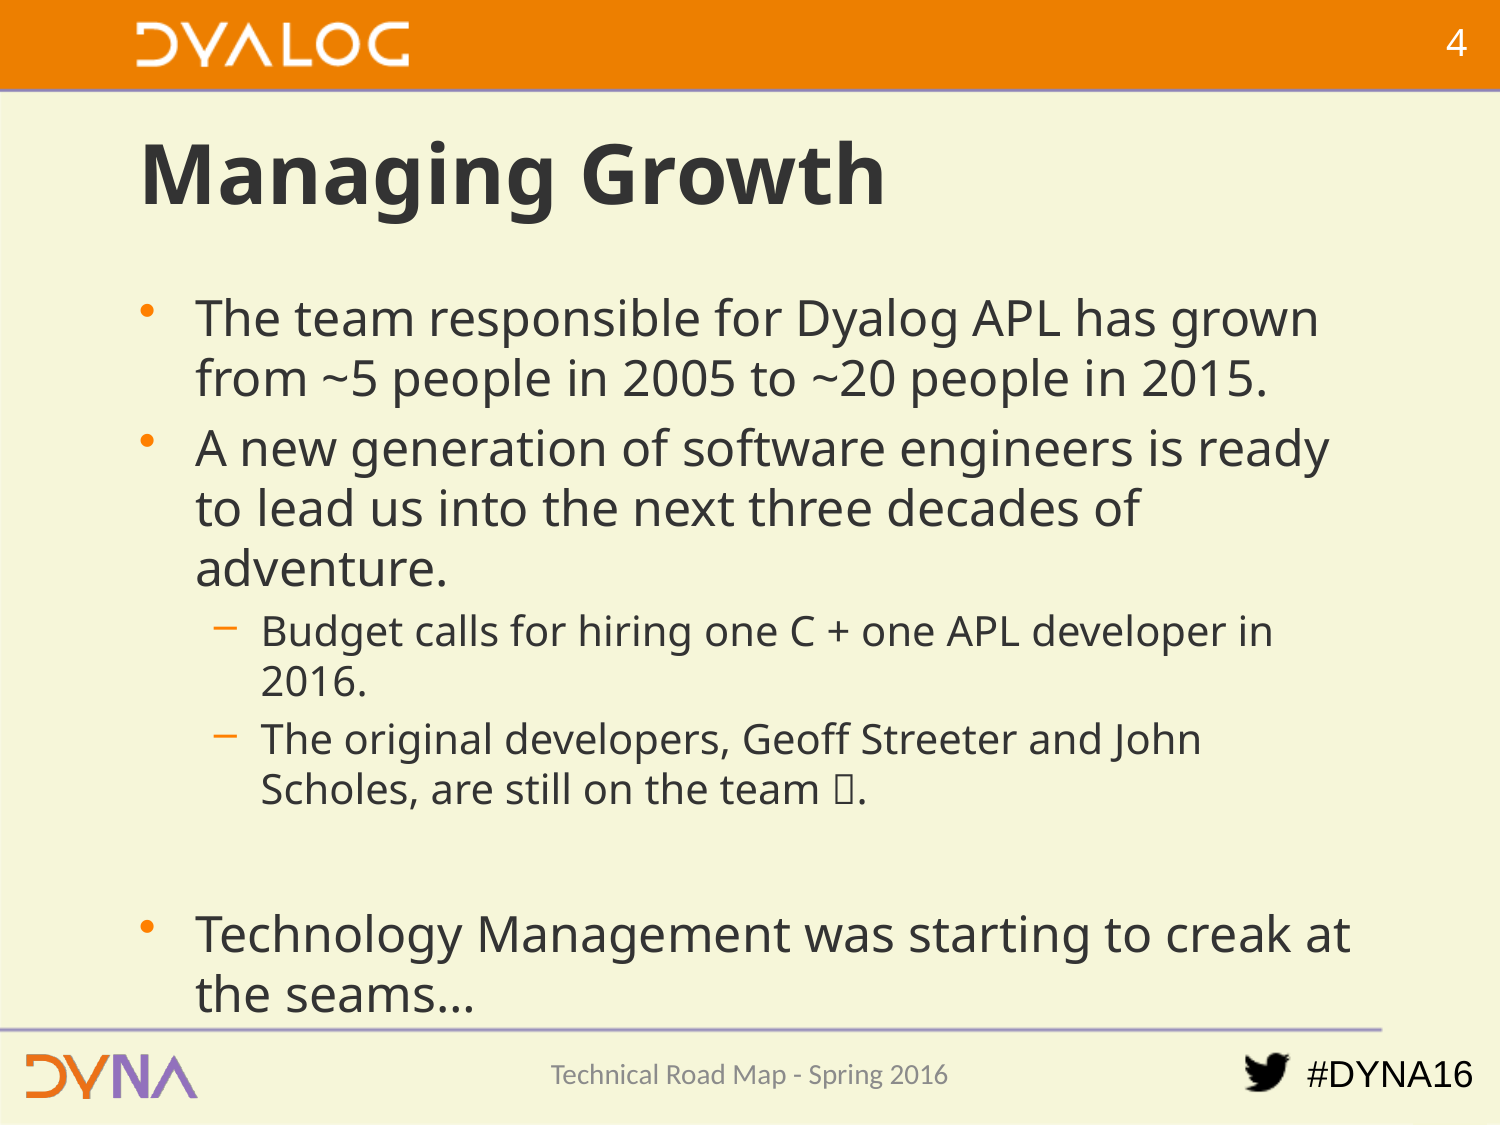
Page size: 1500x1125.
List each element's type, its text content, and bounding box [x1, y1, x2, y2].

footer Technical Road Map - Spring 2016 [395, 1042, 1105, 1103]
title Managing Growth [123, 113, 1376, 254]
list The team responsible for Dyalog APL has grown from ~5 people in 2005 to ~20 people in 2015. A new generation of software engineers is ready to lead us into the next three decades of adventure. Budget calls for hiring one C + one APL developer in 2016. The original developers, Geoff Streeter and John Scholes, are still on the team . Technology Management was starting to creak at the seams… [123, 278, 1376, 988]
slide_number 3 [1325, 11, 1483, 71]
picture [0, 0, 1500, 1125]
